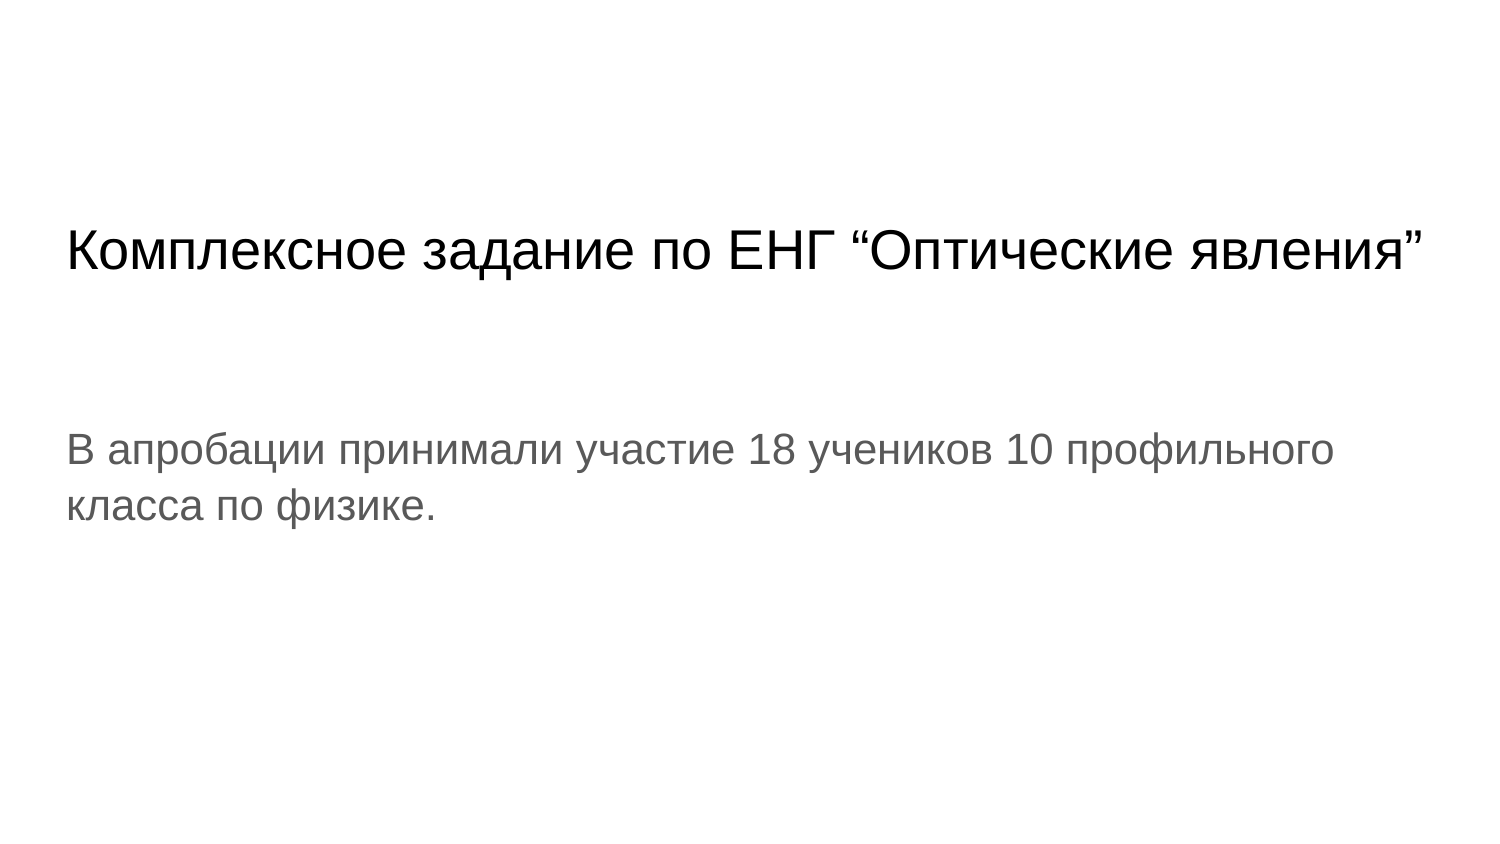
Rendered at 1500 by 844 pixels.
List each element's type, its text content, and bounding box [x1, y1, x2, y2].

list В апробации принимали участие 18 учеников 10 профильного класса по физике. [51, 402, 1449, 710]
title Комплексное задание по ЕНГ “Оптические явления” [51, 203, 1449, 298]
